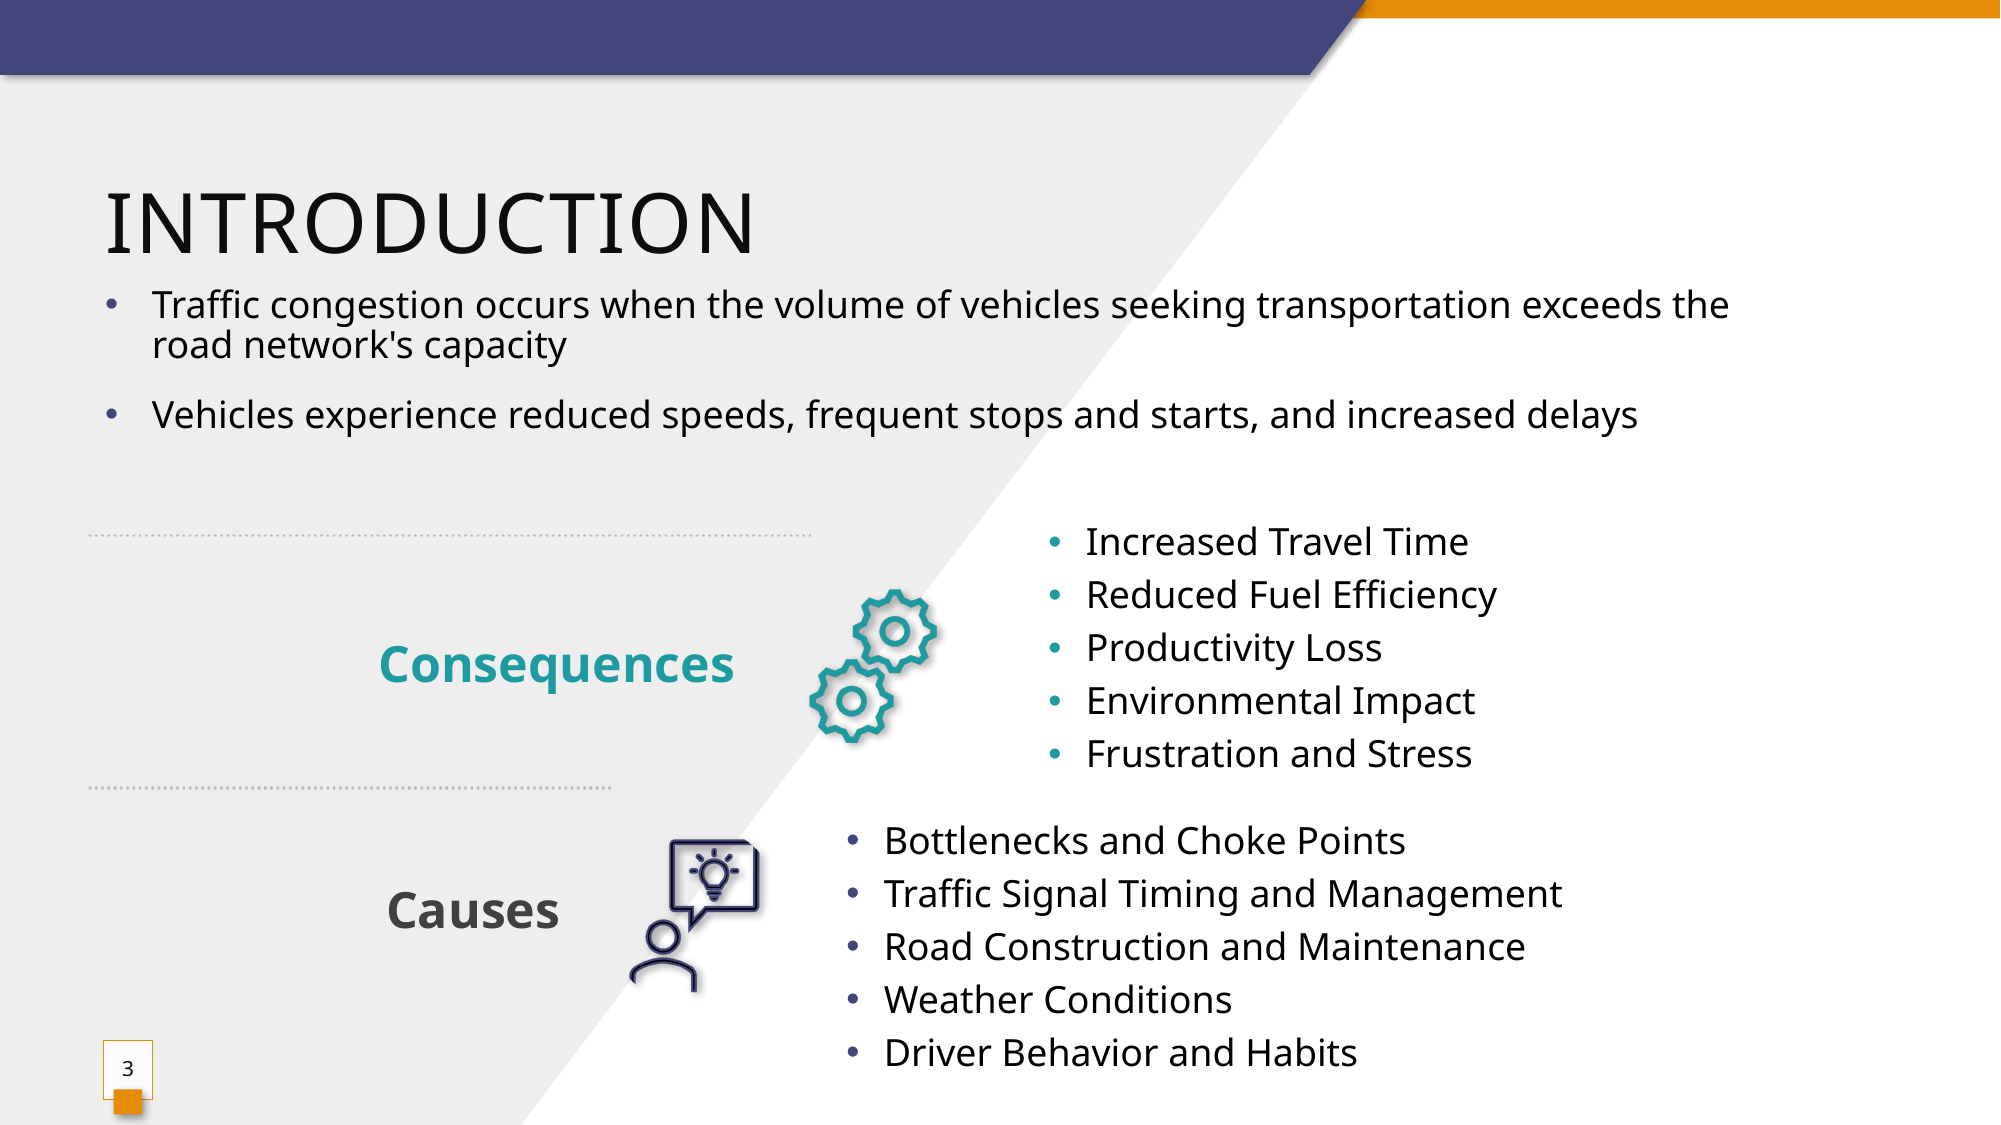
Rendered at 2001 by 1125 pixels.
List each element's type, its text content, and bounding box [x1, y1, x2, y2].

list Increased Travel Time Reduced Fuel Efficiency Productivity Loss Environmental Impact Frustration and Stress [995, 562, 1881, 737]
title Introduction [90, 162, 1863, 279]
list Causes [90, 879, 575, 950]
text_box [113, 1089, 143, 1115]
list Consequences [90, 631, 750, 701]
list Bottlenecks and Choke Points Traffic Signal Timing and Management Road Construction and Maintenance Weather Conditions Driver Behavior and Habits [793, 873, 1863, 1024]
list Traffic congestion occurs when the volume of vehicles seeking transportation exceeds the road network's capacity Vehicles experience reduced speeds, frequent stops and starts, and increased delays [90, 304, 1778, 488]
picture [782, 574, 963, 758]
slide_number 3 [103, 1040, 153, 1100]
picture [603, 822, 784, 1006]
